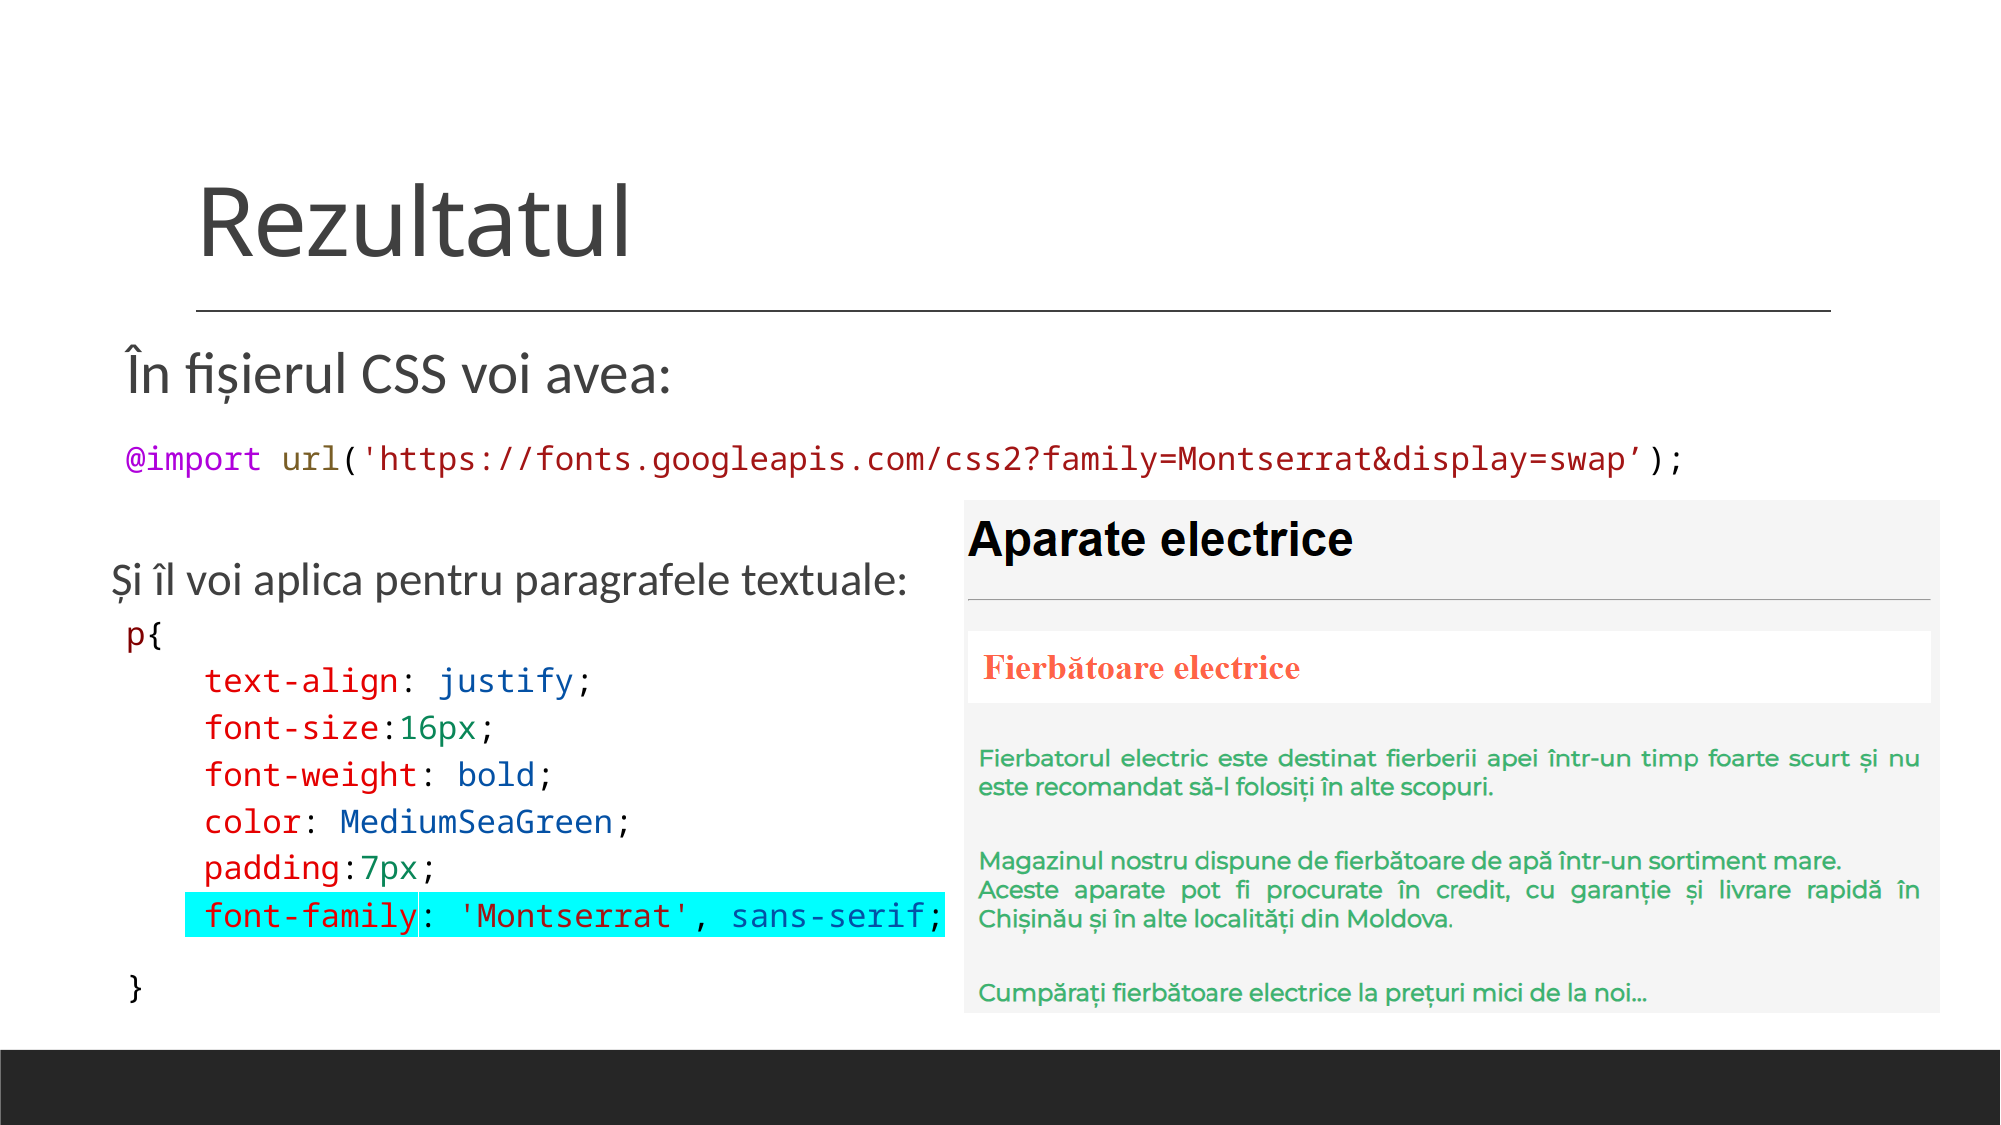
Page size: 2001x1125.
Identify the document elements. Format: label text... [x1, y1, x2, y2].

list În fișierul CSS voi avea: @import url('https://fonts.googleapis.com/css2?family=Montserrat&display=swap’); Și îl voi aplica pentru paragrafele textuale: p{ text-align: justify; font-size:16px; font-weight: bold; color: MediumSeaGreen; padding:7px; font-family: 'Montserrat', sans-serif; } [111, 319, 1904, 1013]
title Rezultatul [180, 47, 1830, 285]
picture [963, 499, 1941, 1014]
